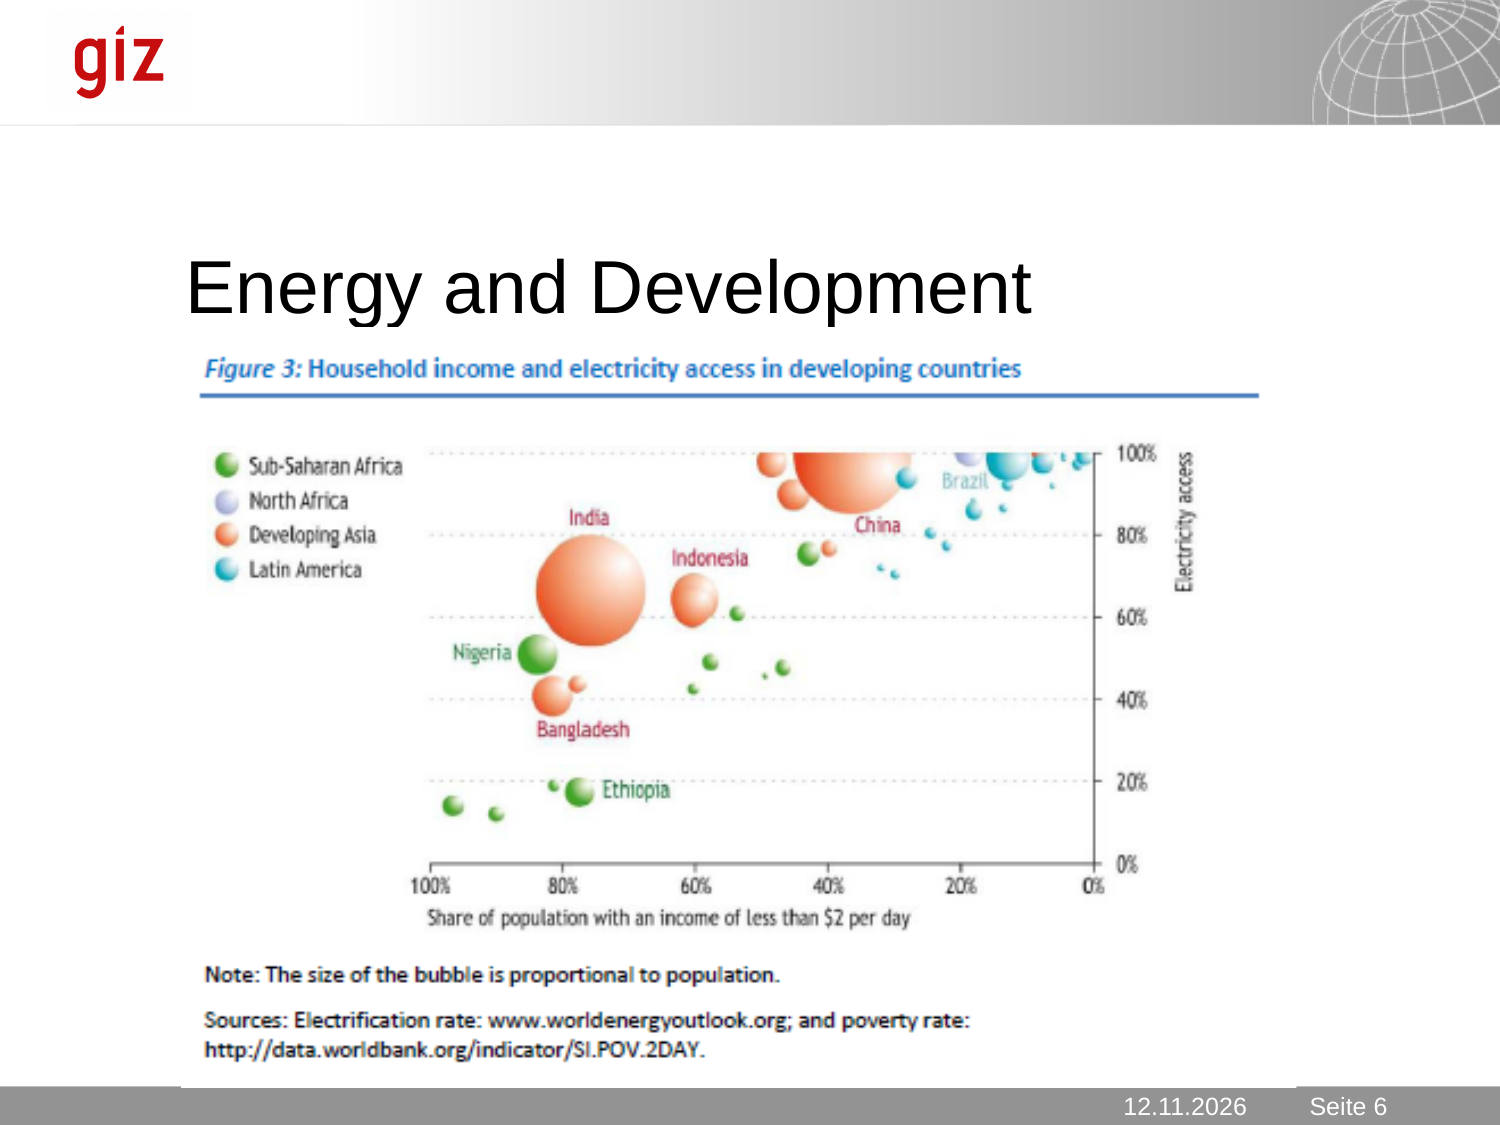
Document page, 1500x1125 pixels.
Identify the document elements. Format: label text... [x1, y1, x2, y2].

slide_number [1108, 1082, 1322, 1125]
picture [1311, 0, 1500, 125]
picture [45, 12, 193, 111]
title Energy and Development [170, 231, 1325, 334]
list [180, 327, 1297, 1088]
